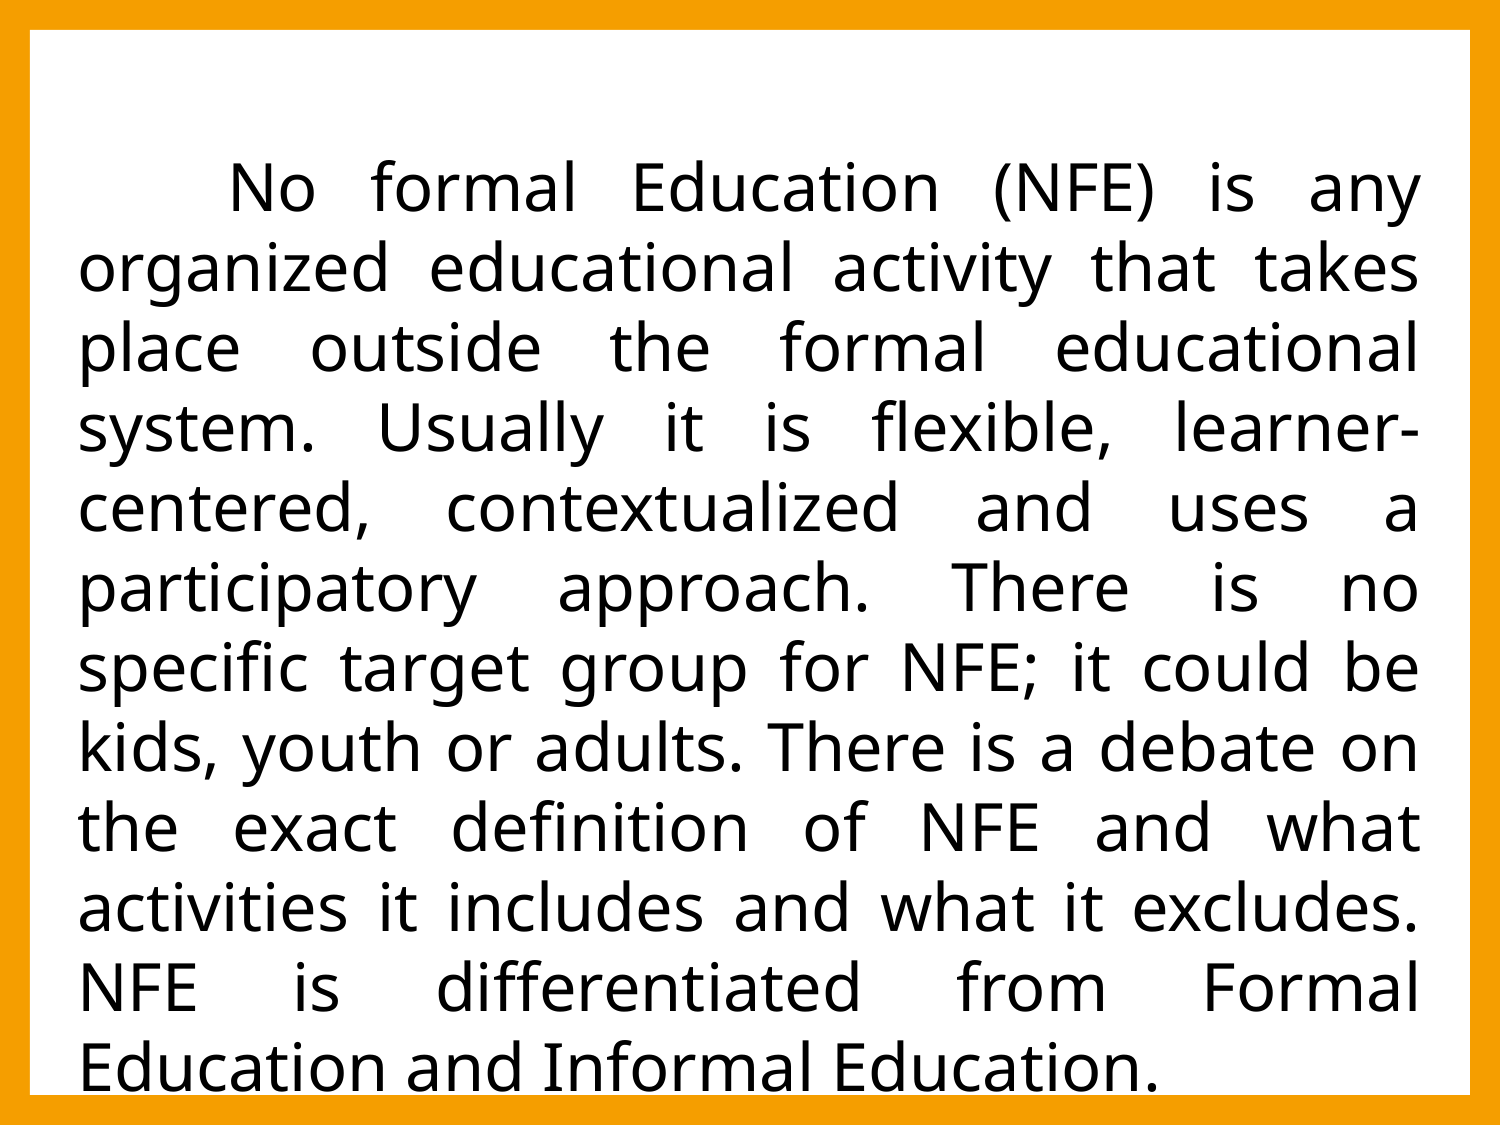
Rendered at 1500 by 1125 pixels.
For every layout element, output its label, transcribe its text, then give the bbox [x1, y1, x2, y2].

text_box No formal Education (NFE) is any organized educational activity that takes place outside the formal educational system. Usually it is flexible, learner-centered, contextualized and uses a participatory approach. There is no specific target group for NFE; it could be kids, youth or adults. There is a debate on the exact definition of NFE and what activities it includes and what it excludes. NFE is differentiated from Formal Education and Informal Education. [62, 137, 1438, 1112]
